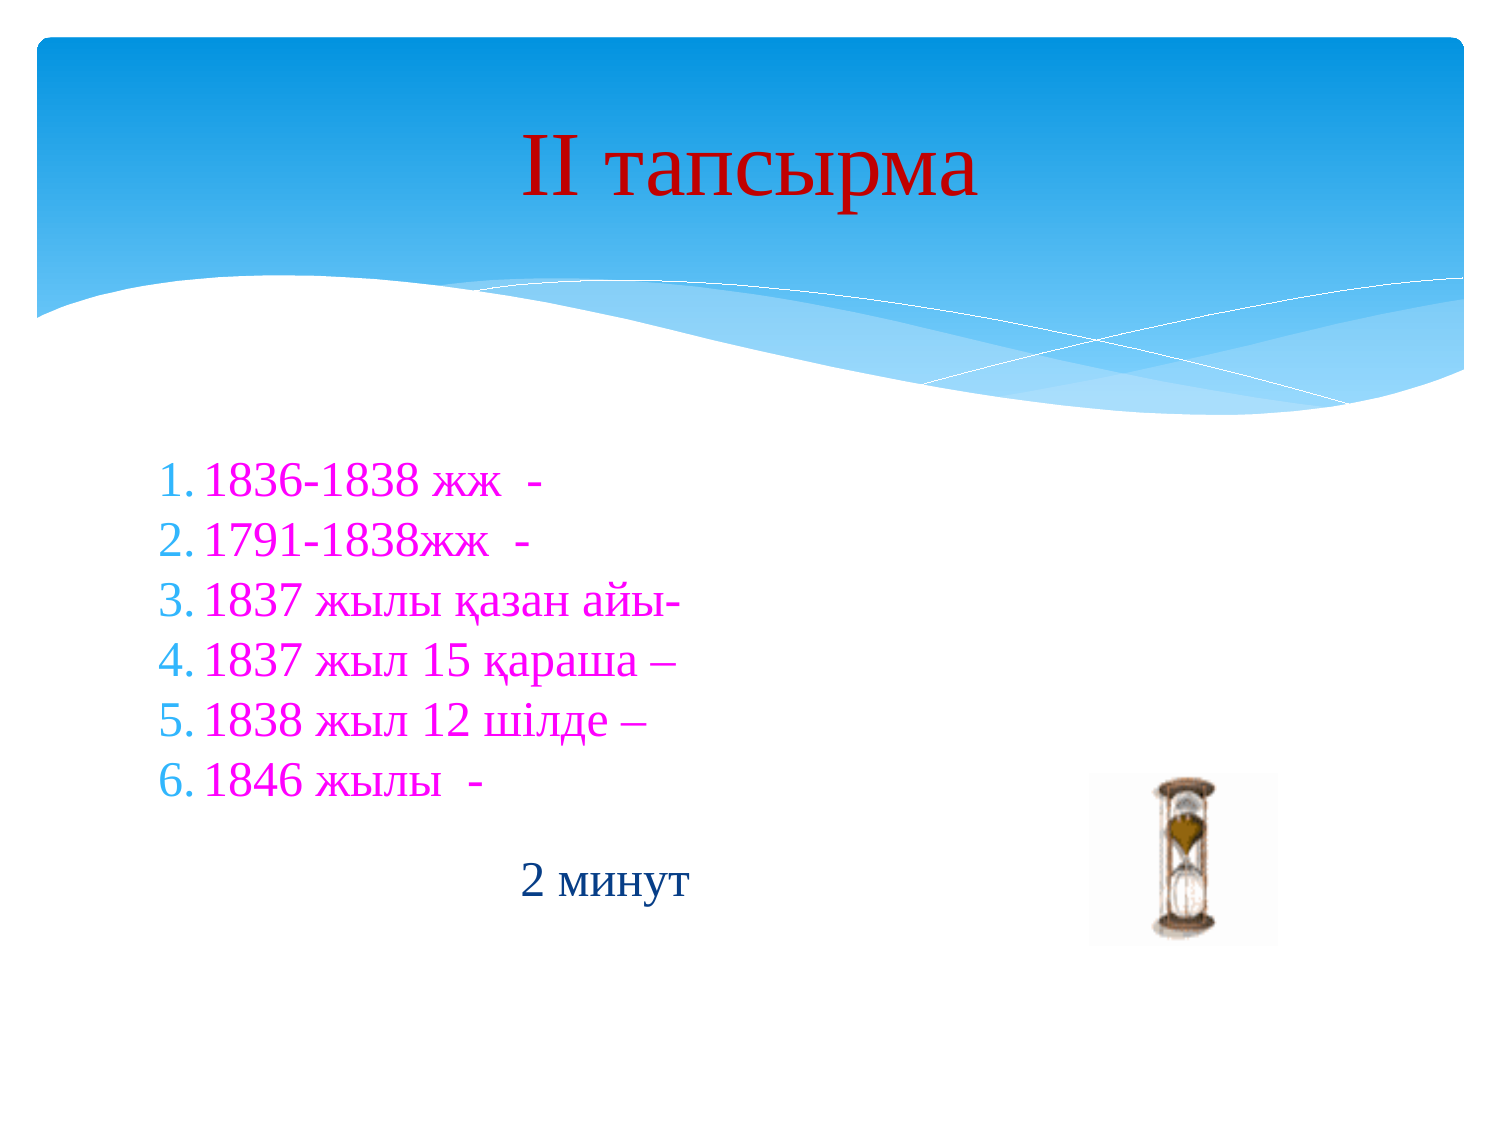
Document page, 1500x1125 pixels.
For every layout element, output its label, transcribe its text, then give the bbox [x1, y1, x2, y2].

list 1836-1838 жж - 1791-1838жж - 1837 жылы қазан айы- 1837 жыл 15 қараша – 1838 жыл 12 шілде – 1846 жылы - 2 минут [143, 438, 1359, 1005]
picture [1089, 773, 1278, 946]
title II тапсырма [75, 55, 1425, 261]
